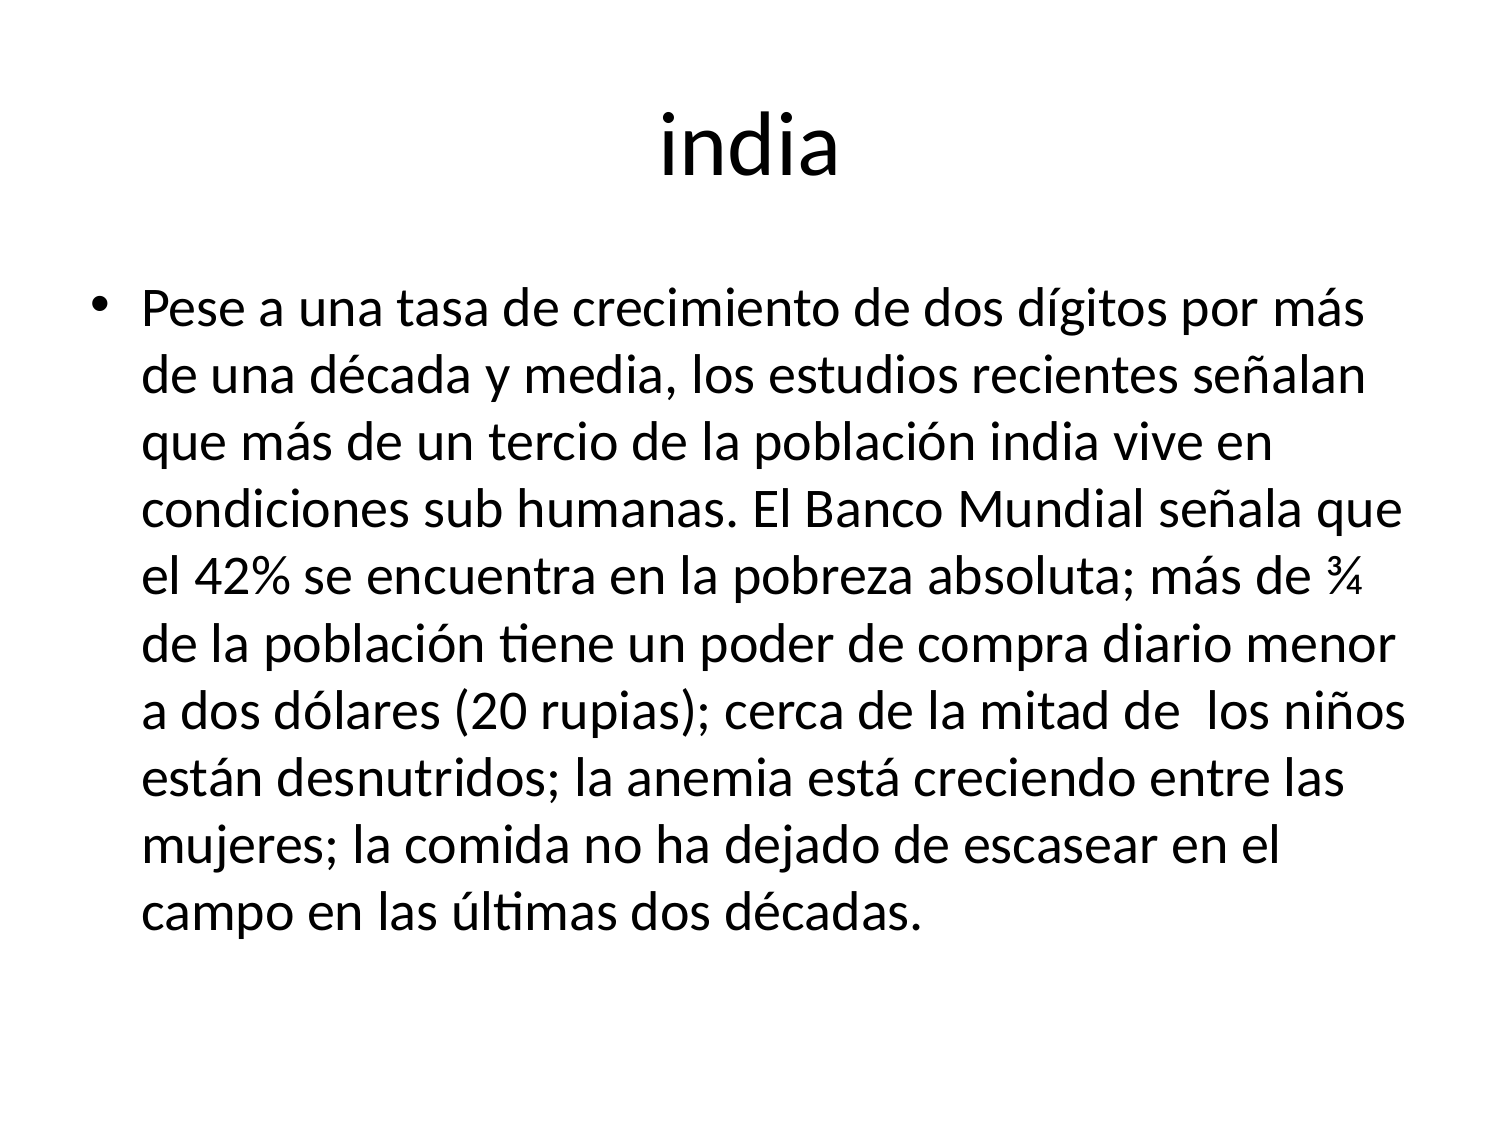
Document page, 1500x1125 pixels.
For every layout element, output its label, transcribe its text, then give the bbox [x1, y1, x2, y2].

list Pese a una tasa de crecimiento de dos dígitos por más de una década y media, los estudios recientes señalan que más de un tercio de la población india vive en condiciones sub humanas. El Banco Mundial señala que el 42% se encuentra en la pobreza absoluta; más de ¾ de la población tiene un poder de compra diario menor a dos dólares (20 rupias); cerca de la mitad de los niños están desnutridos; la anemia está creciendo entre las mujeres; la comida no ha dejado de escasear en el campo en las últimas dos décadas. [75, 262, 1425, 1005]
title india [75, 45, 1425, 233]
